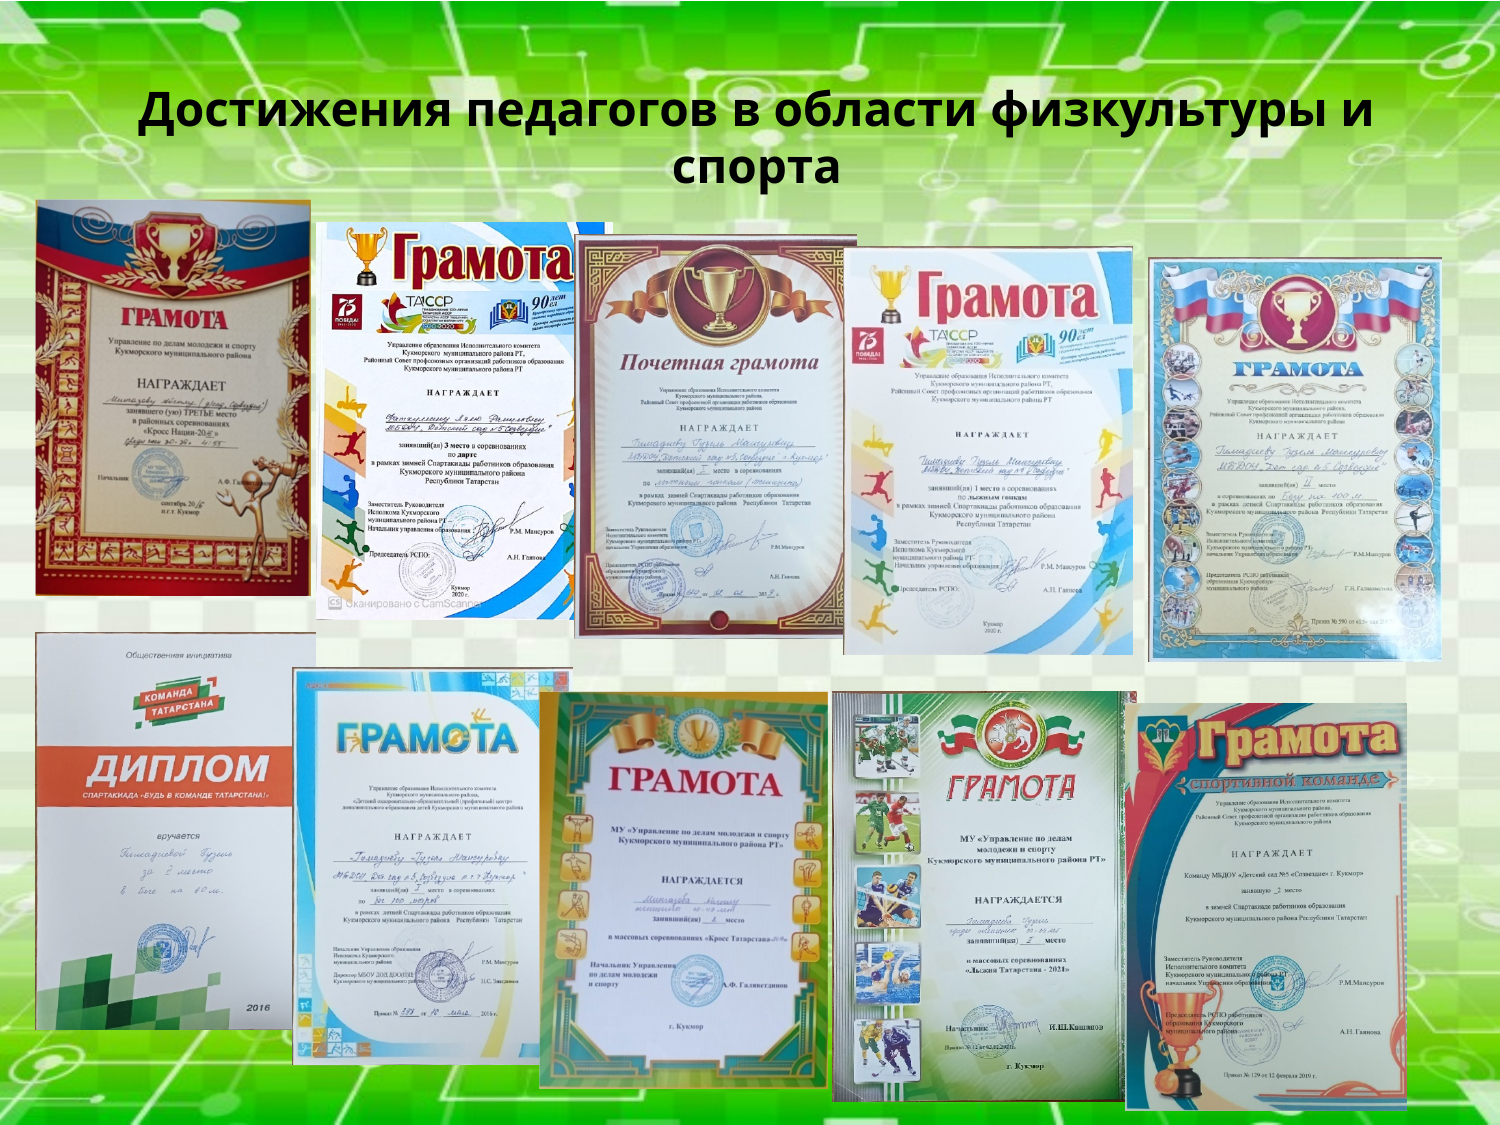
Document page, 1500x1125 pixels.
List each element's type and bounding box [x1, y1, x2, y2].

list [1124, 702, 1407, 1111]
picture [0, 0, 1500, 1125]
